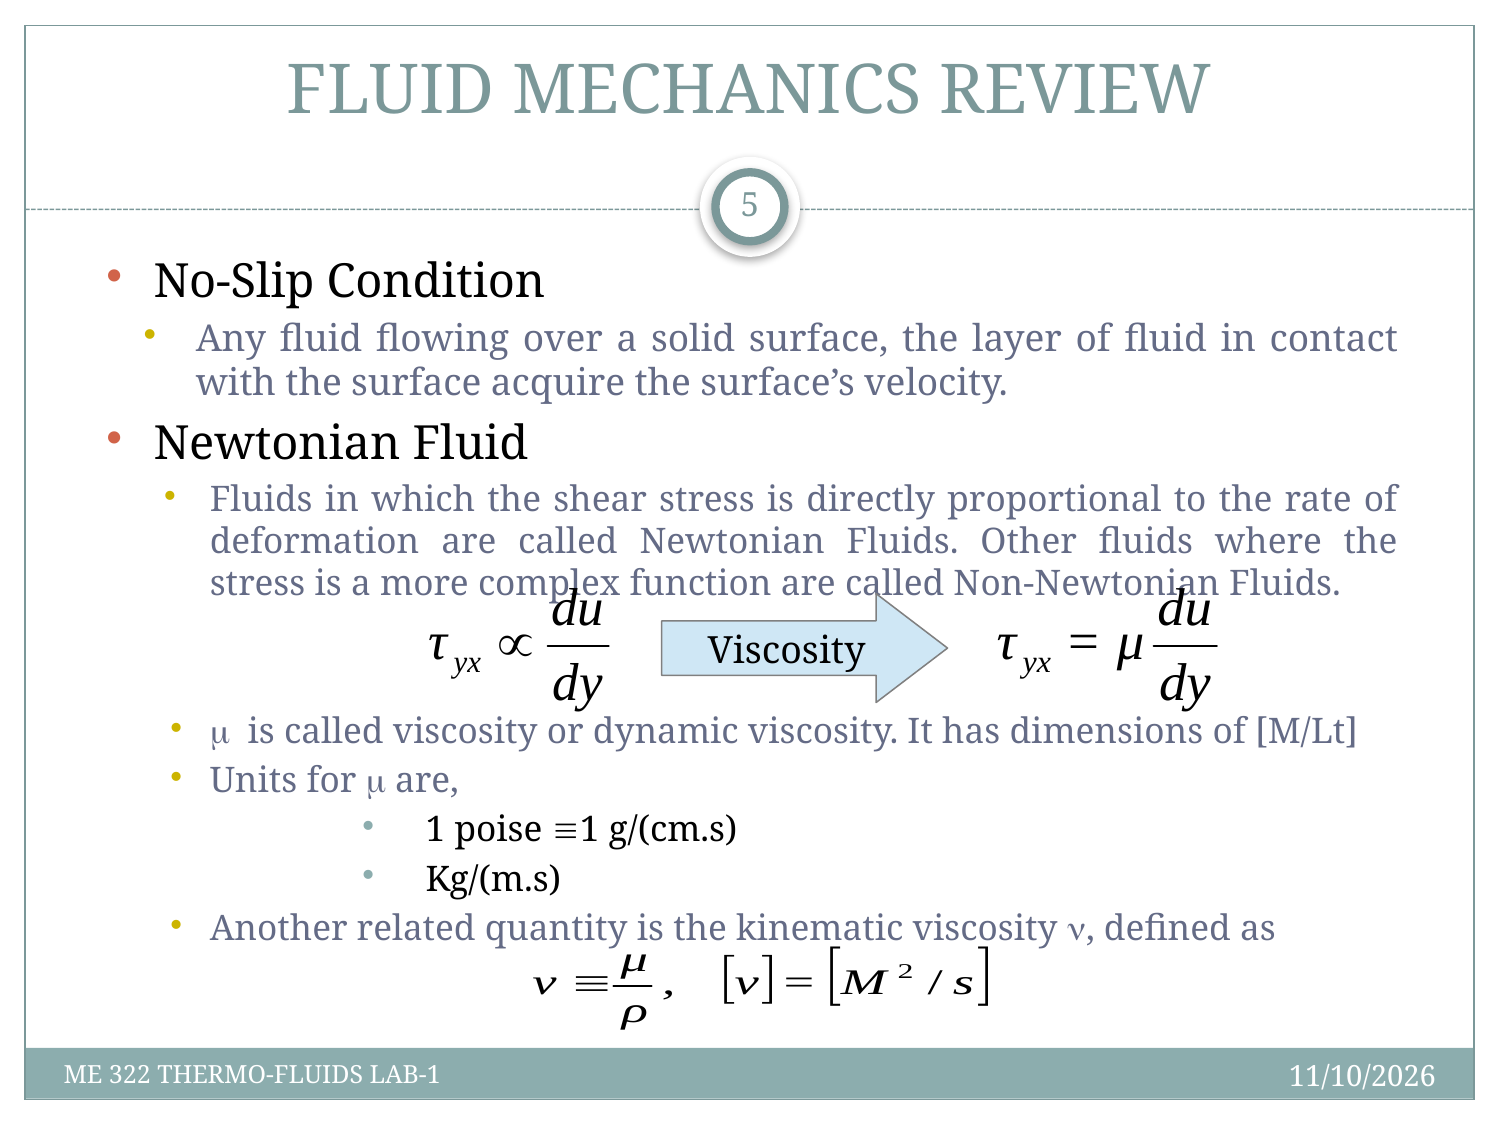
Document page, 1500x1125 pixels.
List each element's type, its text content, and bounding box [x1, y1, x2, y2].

list No-Slip Condition Any fluid flowing over a solid surface, the layer of fluid in contact with the surface acquire the surface’s velocity. Newtonian Fluid Fluids in which the shear stress is directly proportional to the rate of deformation are called Newtonian Fluids. Other fluids where the stress is a more complex function are called Non-Newtonian Fluids. is called viscosity or dynamic viscosity. It has dimensions of [M/Lt] Units for  are, 1 poise 1 g/(cm.s) Kg/(m.s) Another related quantity is the kinematic viscosity , defined as [92, 246, 1413, 963]
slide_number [950, 1050, 1450, 1111]
footer ME 322 THERMO-FLUIDS LAB-1 [50, 1051, 638, 1112]
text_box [524, 937, 999, 1038]
slide_number 5 [712, 169, 788, 243]
text_box Viscosity [661, 593, 948, 703]
title FLUID MECHANICS REVIEW [49, 37, 1450, 162]
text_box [987, 574, 1230, 722]
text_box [419, 574, 619, 722]
